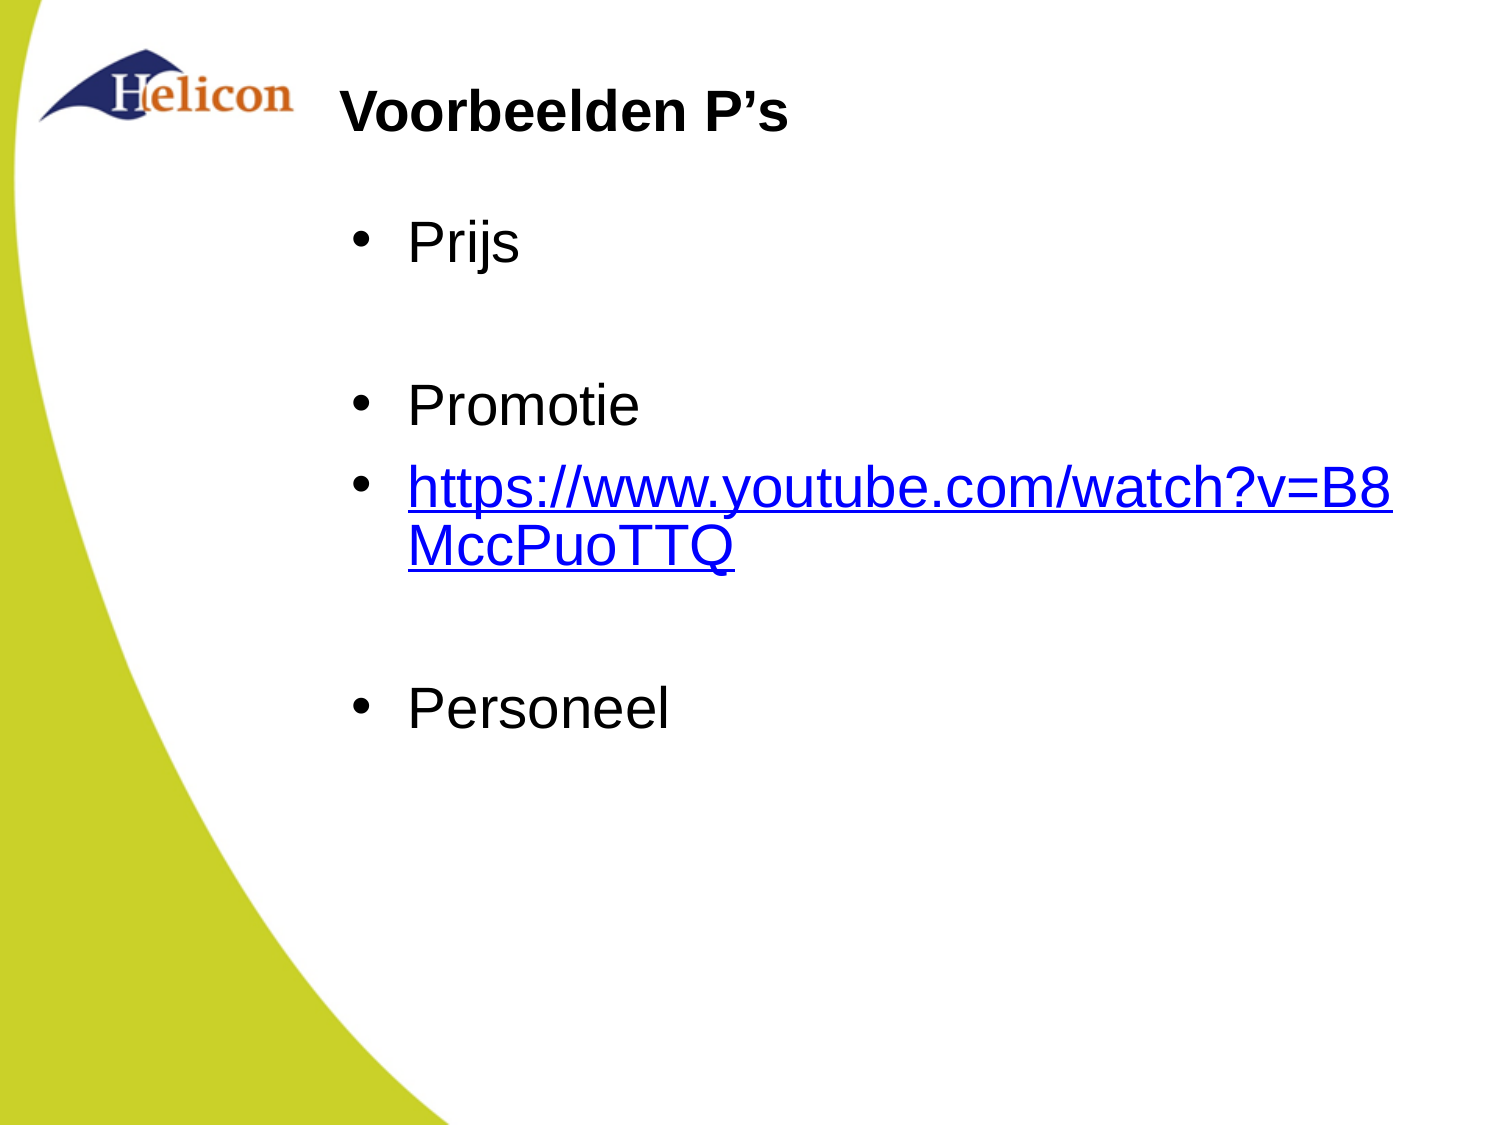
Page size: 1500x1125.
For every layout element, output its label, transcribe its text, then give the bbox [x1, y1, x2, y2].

list Prijs Promotie https://www.youtube.com/watch?v=B8MccPuoTTQ Personeel [336, 196, 1425, 1005]
picture [0, 0, 1500, 1125]
title Voorbeelden P’s [324, 54, 1415, 161]
